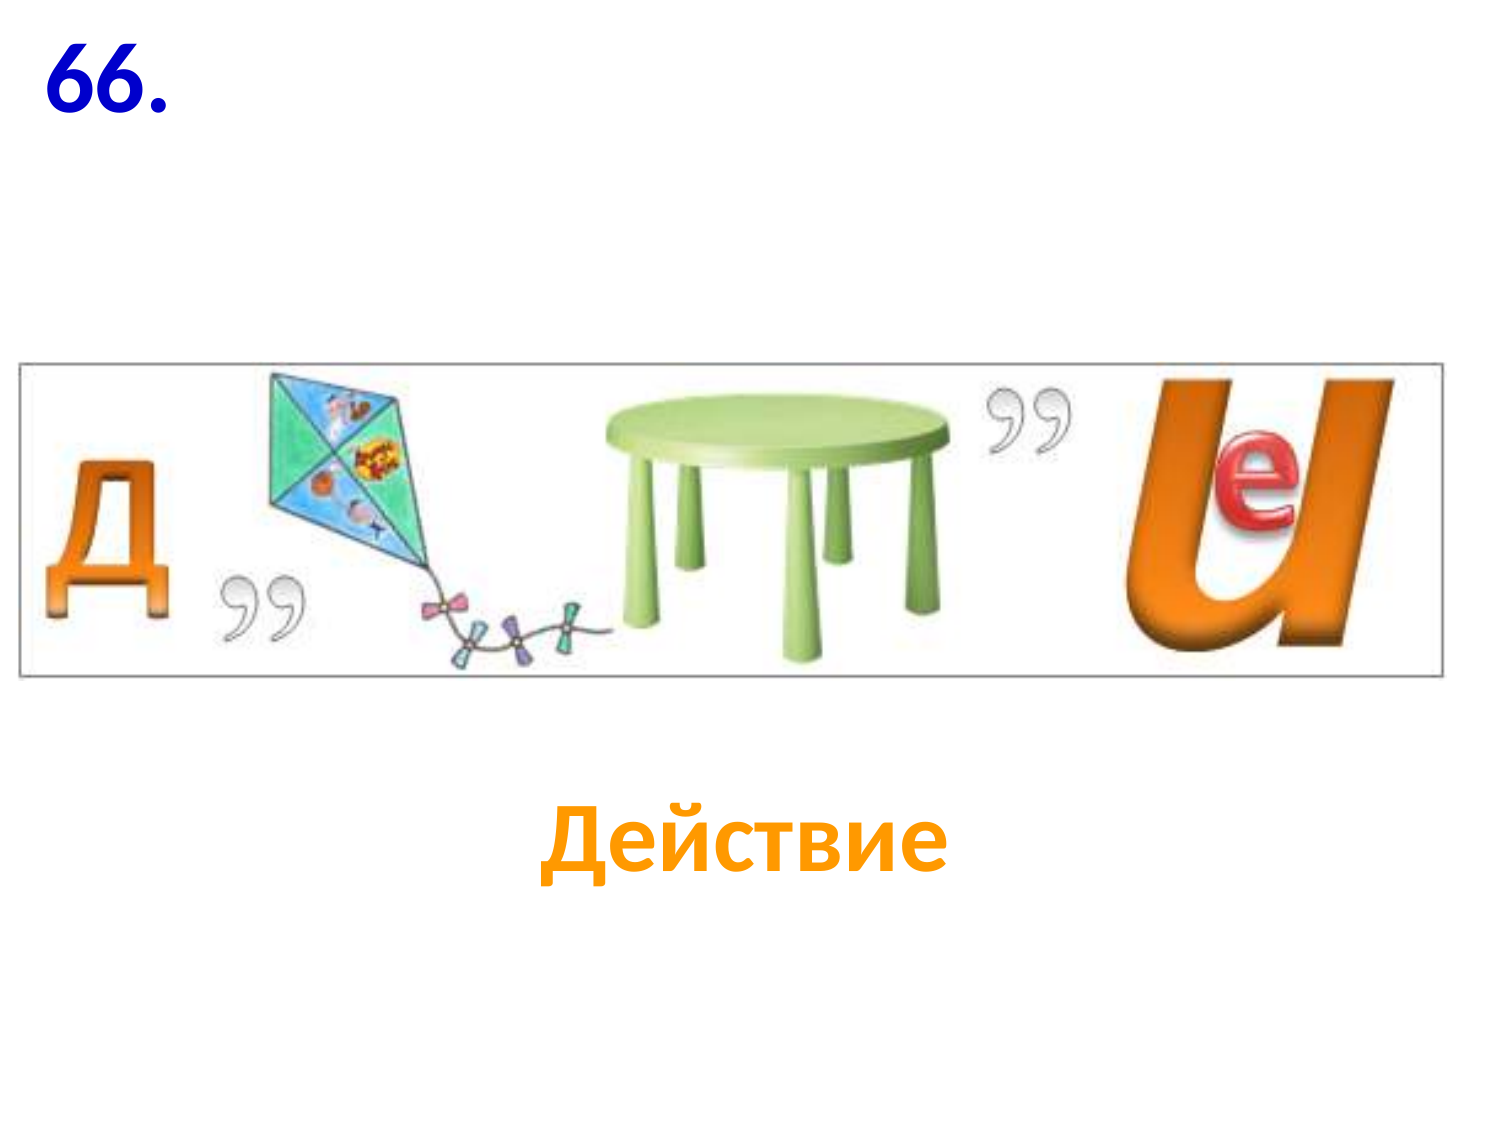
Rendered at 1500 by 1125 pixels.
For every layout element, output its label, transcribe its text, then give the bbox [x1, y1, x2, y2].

text_box Действие [336, 763, 1154, 944]
picture [17, 361, 1448, 681]
text_box 66. [29, 4, 242, 140]
